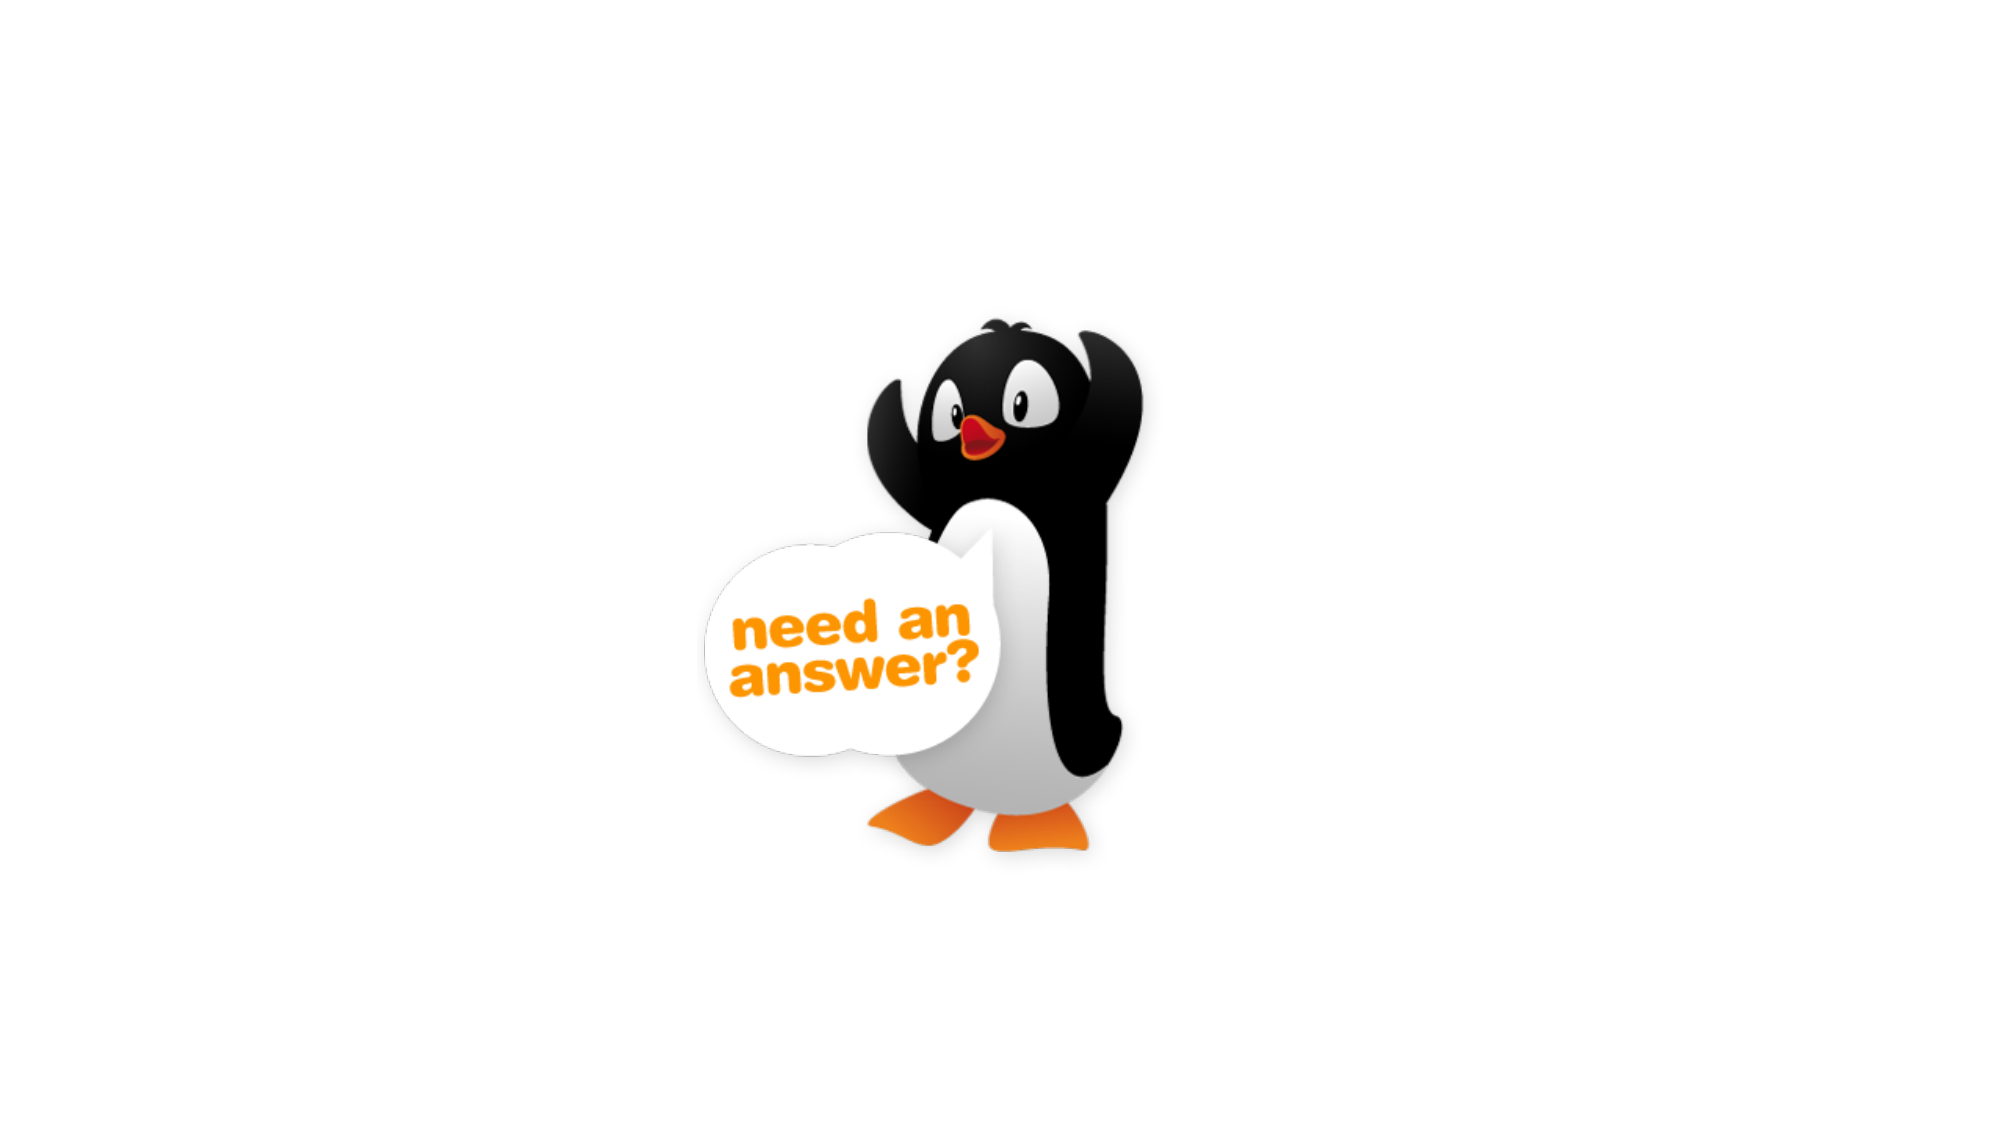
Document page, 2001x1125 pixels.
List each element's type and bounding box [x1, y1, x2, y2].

picture [697, 251, 1167, 877]
